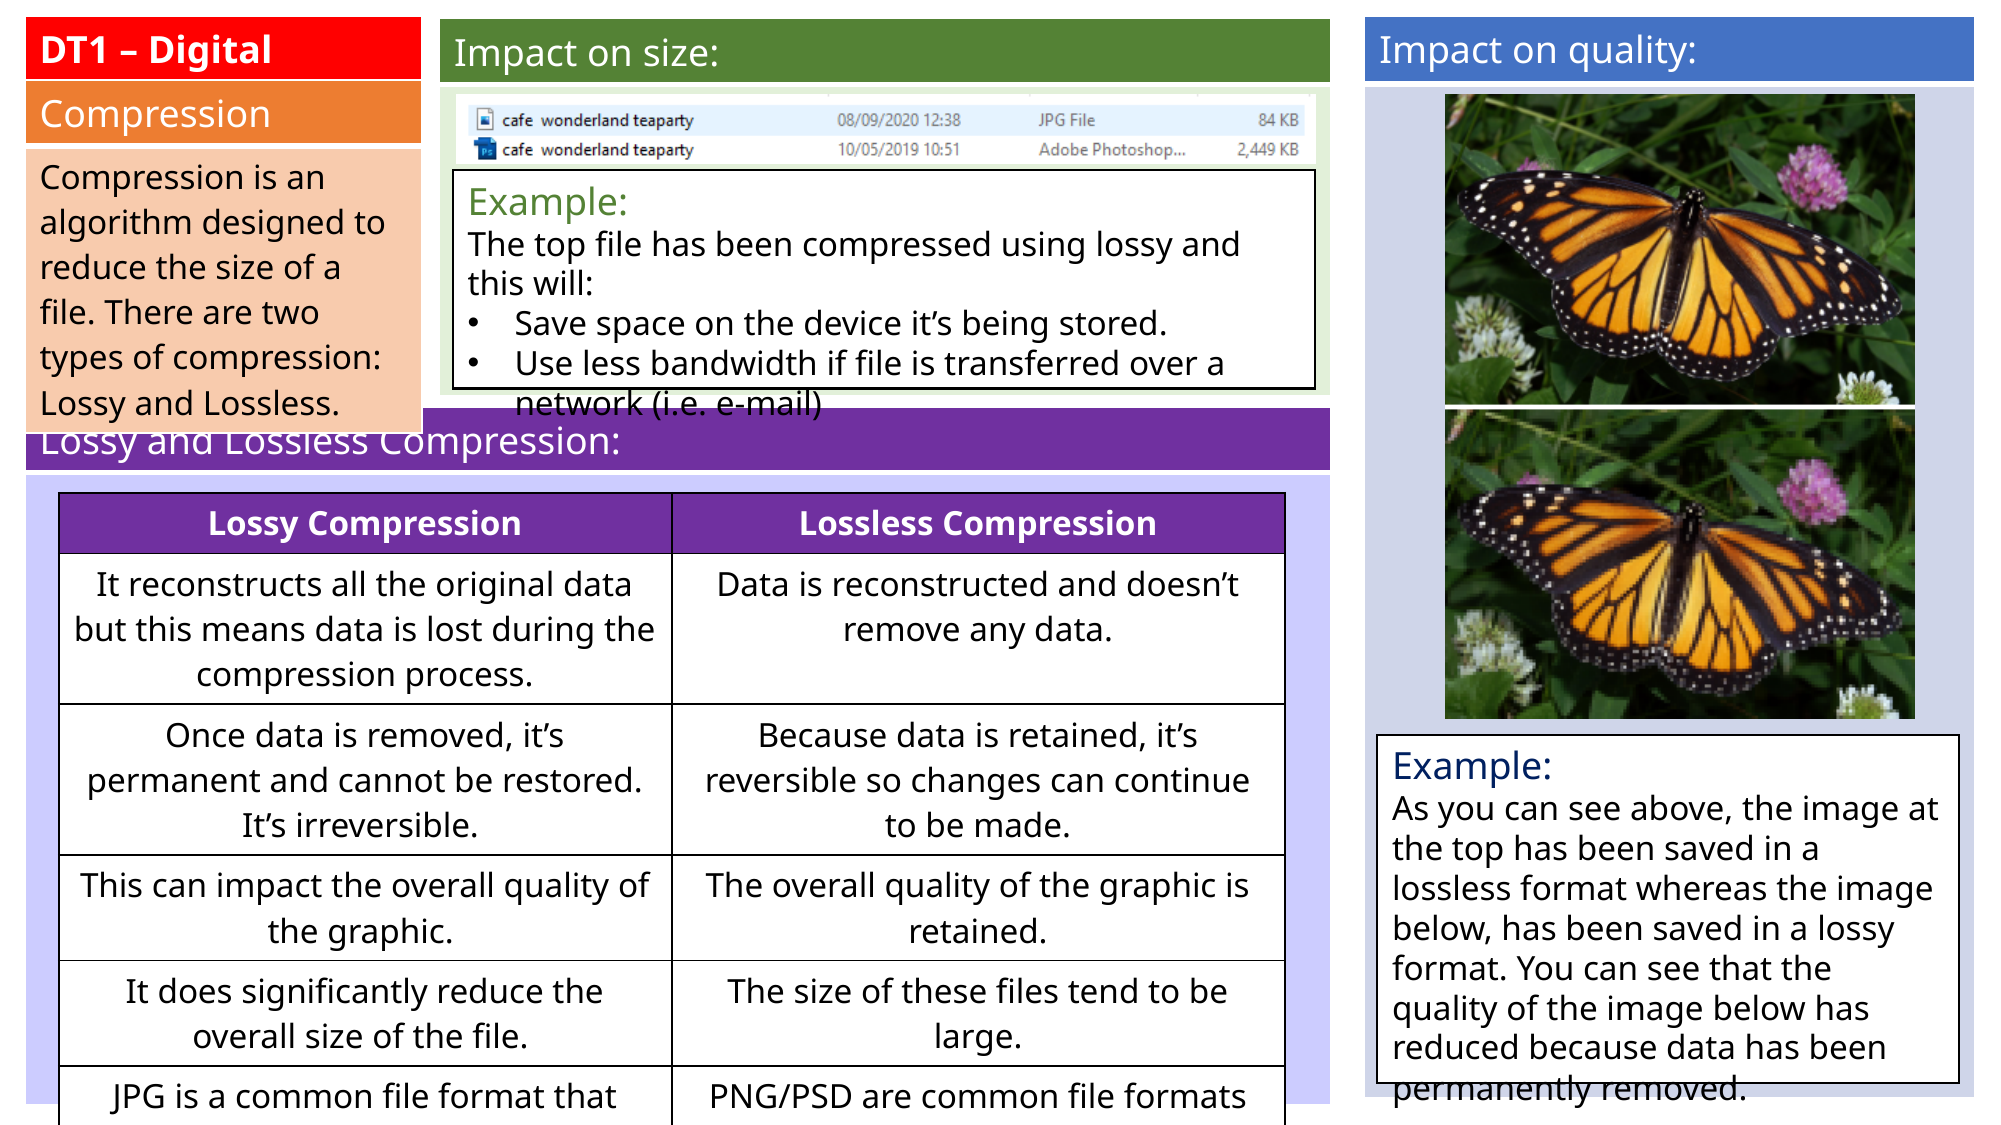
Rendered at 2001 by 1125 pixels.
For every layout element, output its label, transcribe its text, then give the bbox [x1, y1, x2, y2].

table_cell [440, 87, 1330, 395]
table_cell This can impact the overall quality of the graphic. [60, 856, 671, 960]
table_header Lossy Compression [60, 494, 671, 553]
text_box Example: As you can see above, the image at the top has been saved in a lossless format whereas the image below, has been saved in a lossy format. You can see that the quality of the image below has reduced because data has been permanently removed. [1376, 734, 1960, 1084]
table_cell [1365, 87, 1974, 1097]
table_cell Once data is removed, it’s permanent and cannot be restored. It’s irreversible. [60, 705, 671, 854]
table_cell [26, 475, 1330, 1104]
picture [1445, 94, 1915, 720]
table_cell It does significantly reduce the overall size of the file. [60, 961, 671, 1065]
table_header Impact on quality: [1365, 17, 1974, 81]
picture [456, 94, 1316, 164]
table_cell Data is reconstructed and doesn’t remove any data. [673, 554, 1284, 703]
table_cell It reconstructs all the original data but this means data is lost during the compression process. [60, 554, 671, 703]
table_cell The overall quality of the graphic is retained. [673, 856, 1284, 960]
table_header Compression [26, 81, 421, 143]
table_header Impact on size: [440, 19, 1330, 82]
table_header Lossy and Lossless Compression: [26, 408, 1330, 470]
table_cell Compression is an algorithm designed to reduce the size of a file. There are two types of compression: Lossy and Lossless. [26, 149, 421, 432]
table_header DT1 – Digital images [26, 17, 421, 79]
table_cell Because data is retained, it’s reversible so changes can continue to be made. [673, 705, 1284, 854]
table_cell JPG is a common file format that uses lossy compression. [60, 1067, 671, 1125]
table_cell PNG/PSD are common file formats that use lossless compression. [673, 1067, 1284, 1125]
table_cell The size of these files tend to be large. [673, 961, 1284, 1065]
text_box Example: The top file has been compressed using lossy and this will: Save space on the device it’s being stored. Use less bandwidth if file is transferred over a network (i.e. e-mail) [452, 169, 1316, 390]
table_header Lossless Compression [673, 494, 1284, 553]
